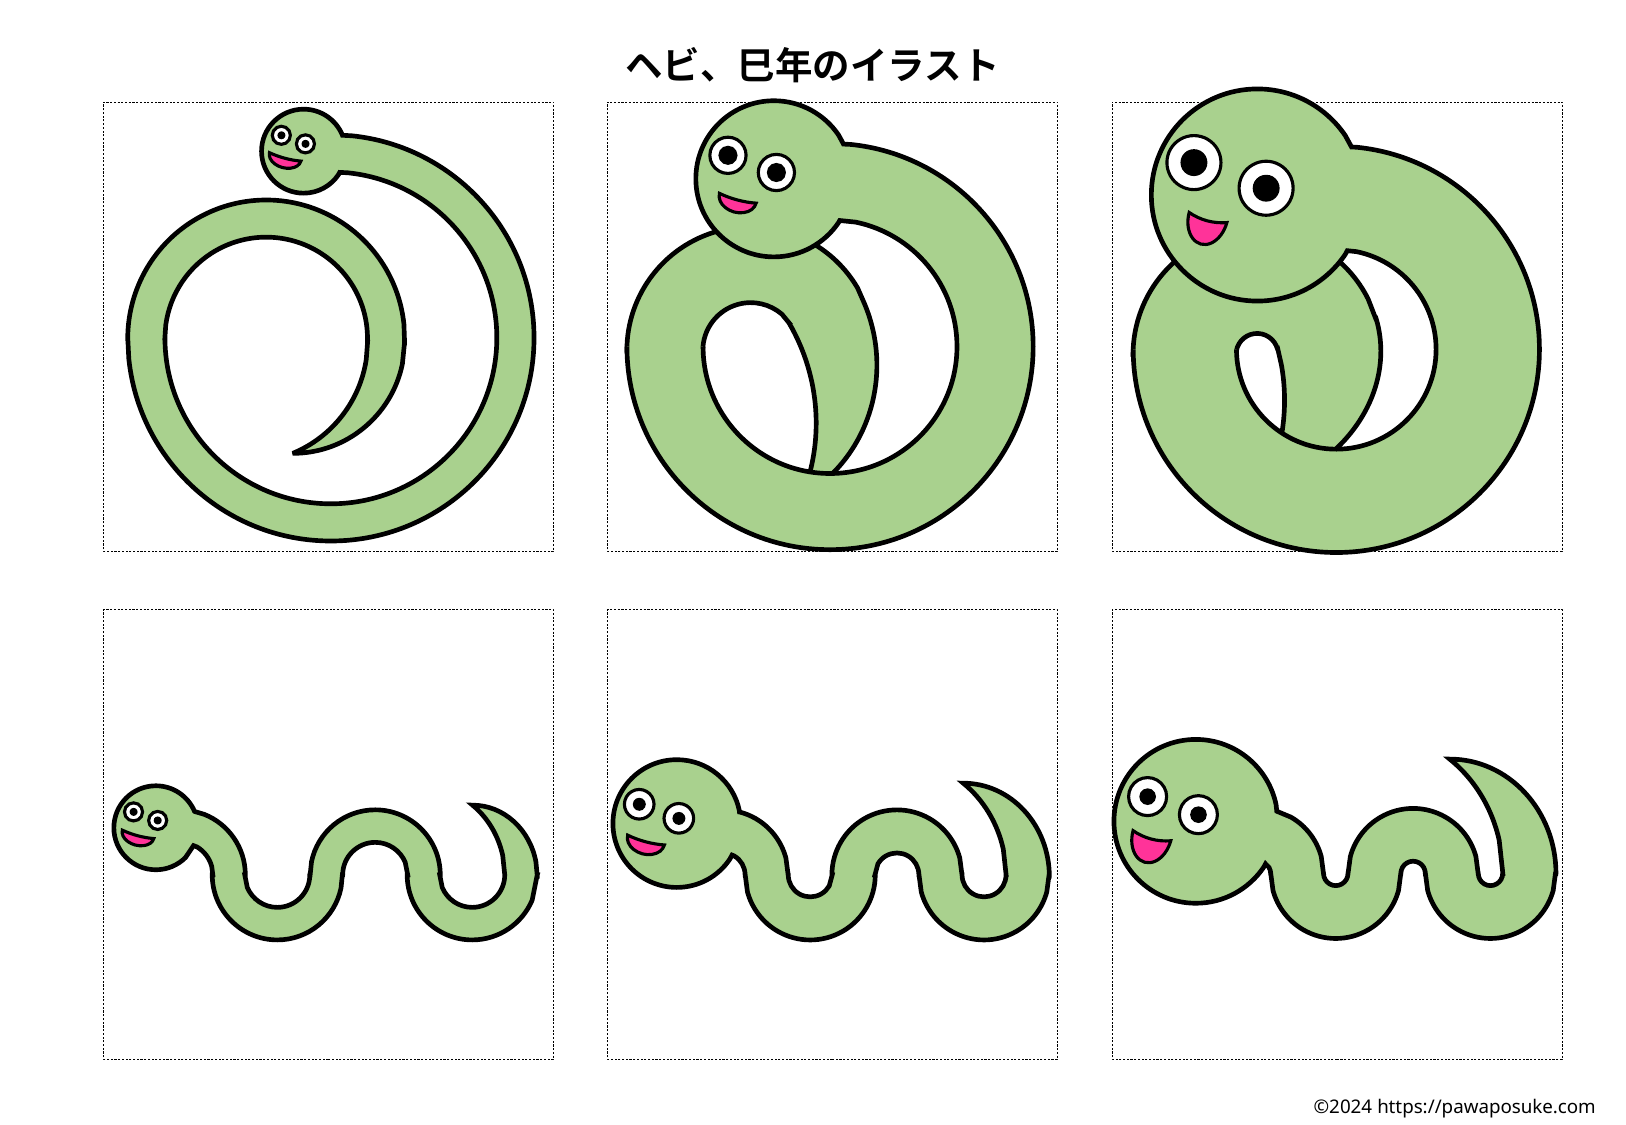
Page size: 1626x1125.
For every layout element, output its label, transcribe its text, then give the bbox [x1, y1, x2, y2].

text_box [1113, 739, 1557, 939]
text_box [113, 785, 538, 941]
text_box ヘビ、巳年のイラスト [610, 34, 1015, 95]
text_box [1132, 88, 1540, 553]
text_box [626, 100, 1034, 550]
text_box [127, 108, 535, 542]
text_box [612, 759, 1050, 941]
